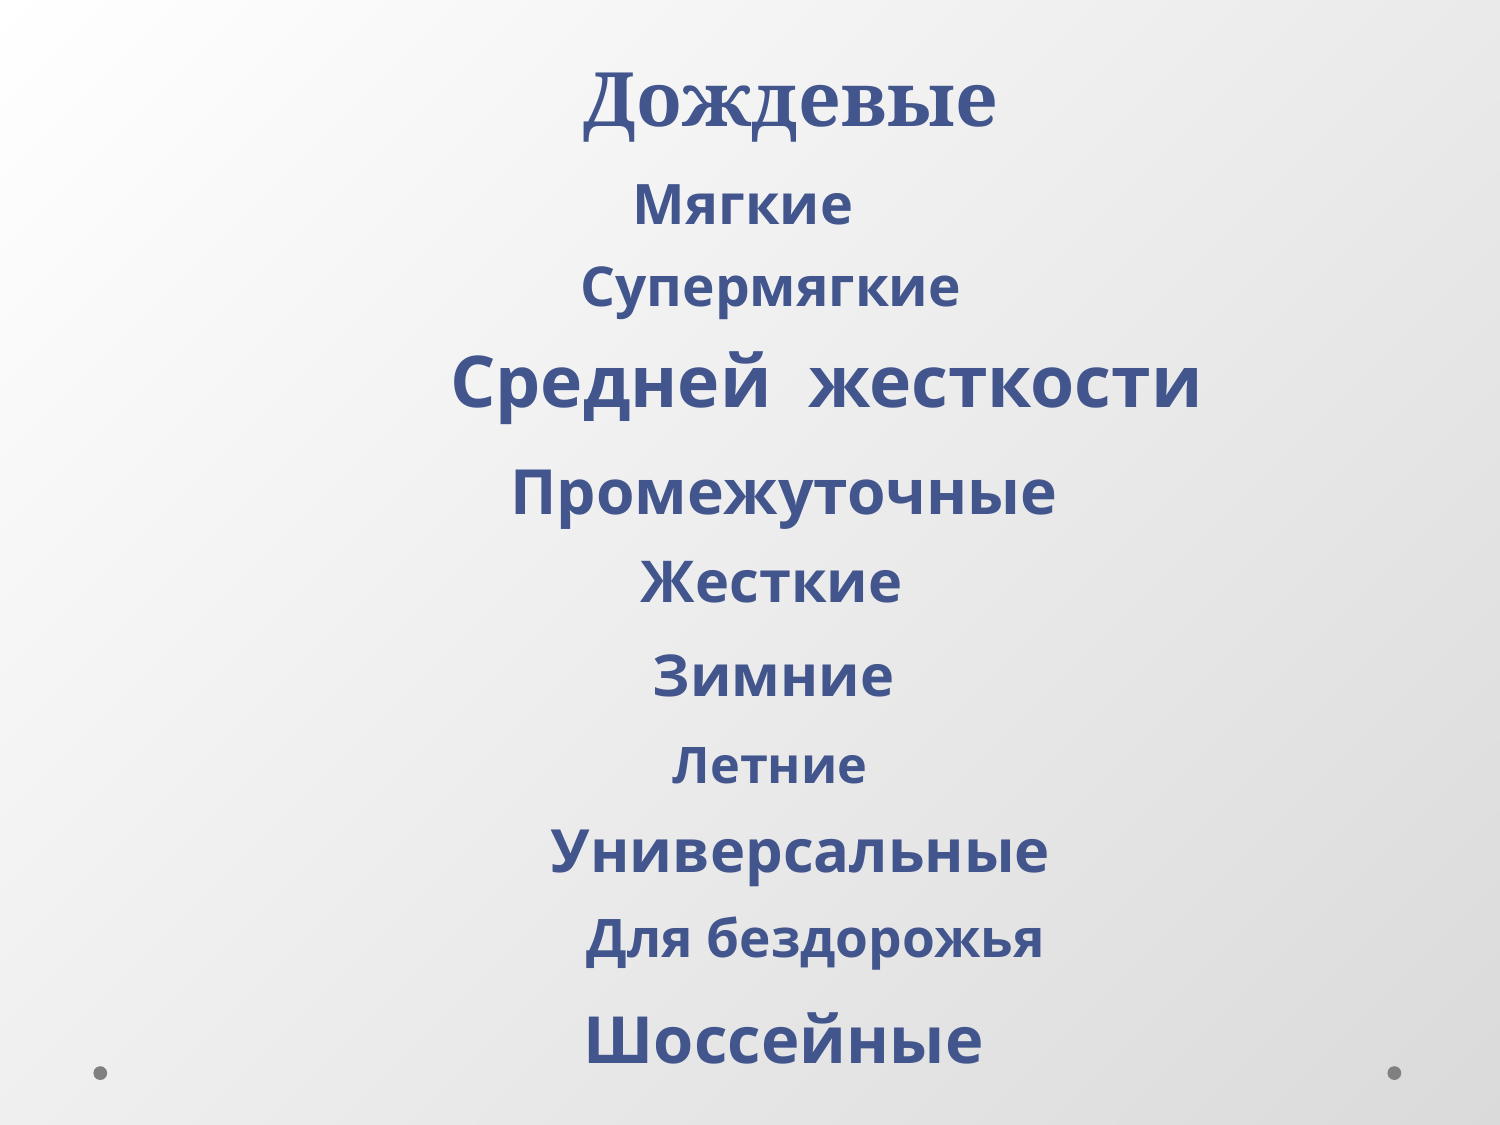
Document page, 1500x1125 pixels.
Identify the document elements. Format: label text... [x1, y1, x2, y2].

text_box Жесткие [498, 537, 1046, 622]
title Дождевые [324, 54, 1258, 149]
text_box Для бездорожья [480, 895, 1152, 976]
text_box Летние [498, 724, 1042, 802]
text_box Шоссейные [512, 990, 1056, 1085]
text_box Супермягкие [498, 244, 1044, 326]
text_box Зимние [501, 631, 1046, 716]
text_box Средней жесткости [430, 326, 1223, 433]
text_box Мягкие [442, 160, 1044, 244]
text_box Промежуточные [491, 442, 1076, 537]
text_box Универсальные [525, 801, 1076, 895]
